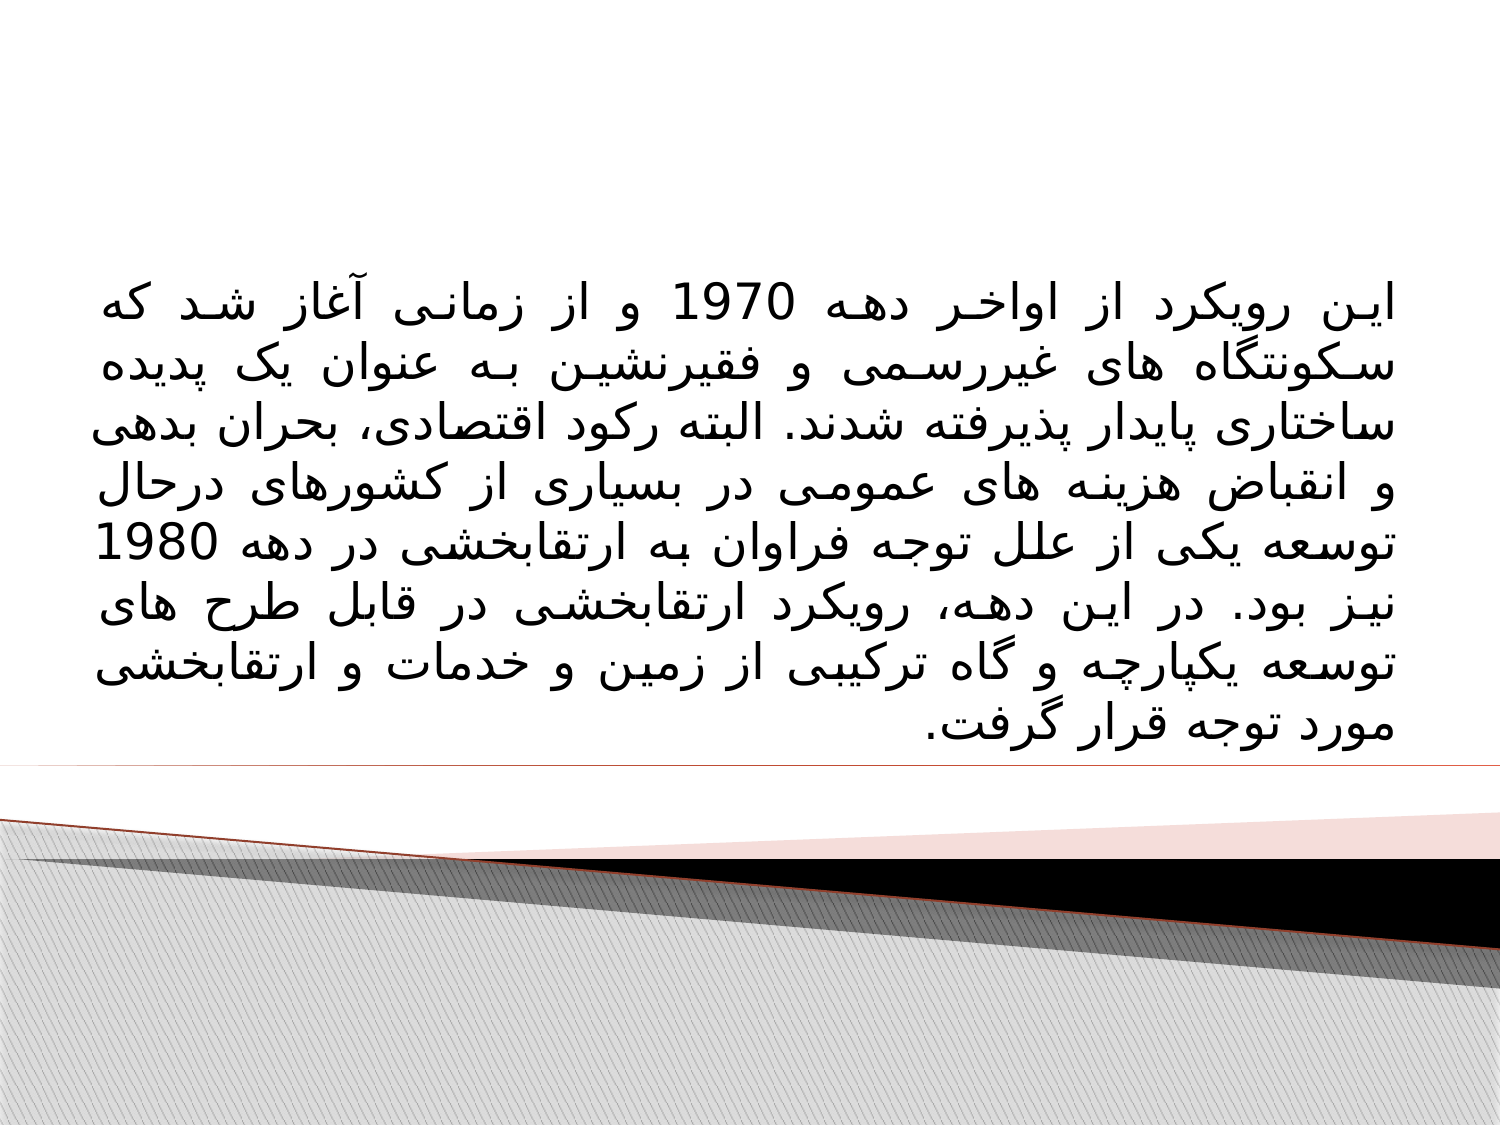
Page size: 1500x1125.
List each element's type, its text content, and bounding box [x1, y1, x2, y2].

picture [5, 859, 1500, 989]
text_box این رویکرد از اواخر دهه 1970 و از زمانی آغاز شد که سکونتگاه های غیررسمی و فقیرنشین به عنوان یک پدیده ساختاری پایدار پذیرفته شدند. البته رکود اقتصادی، بحران بدهی و انقباض هزینه های عمومی در بسیاری از کشورهای درحال توسعه یکی از علل توجه فراوان به ارتقابخشی در دهه 1980 نیز بود. در این دهه، رویکرد ارتقابخشی در قابل طرح های توسعه یکپارچه و گاه ترکیبی از زمین و خدمات و ارتقابخشی مورد توجه قرار گرفت. [74, 262, 1413, 758]
